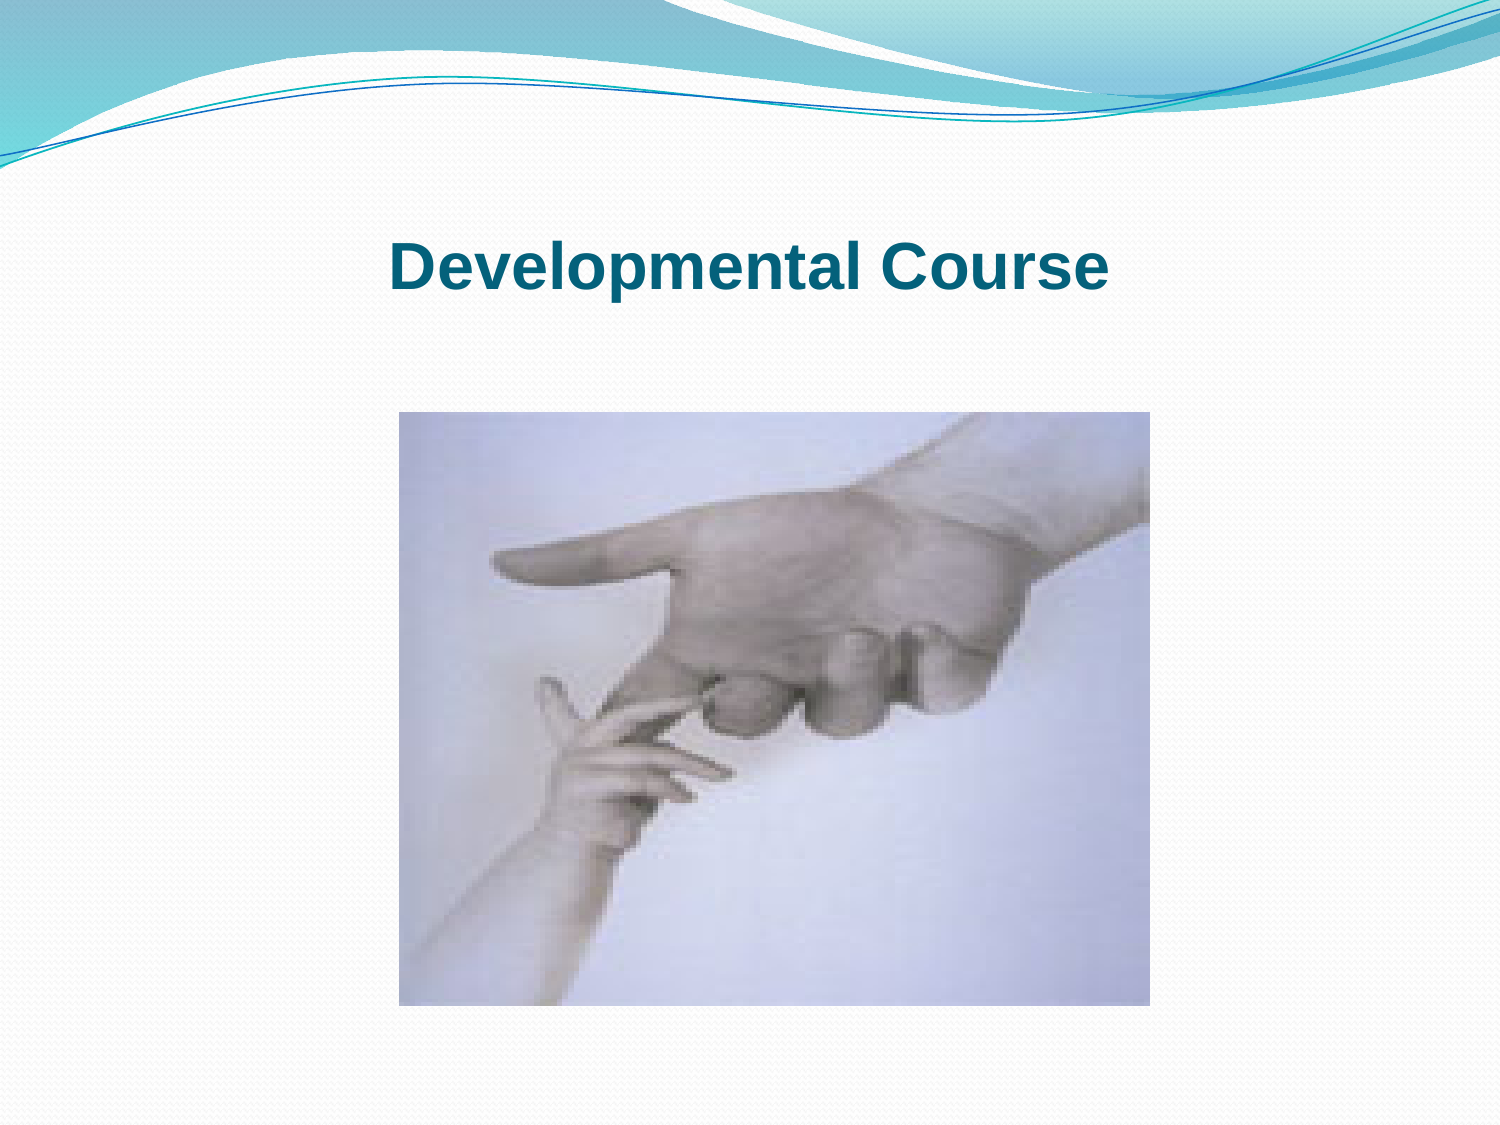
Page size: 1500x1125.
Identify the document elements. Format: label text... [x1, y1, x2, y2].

title Developmental Course [75, 115, 1425, 303]
picture [399, 412, 1151, 1006]
